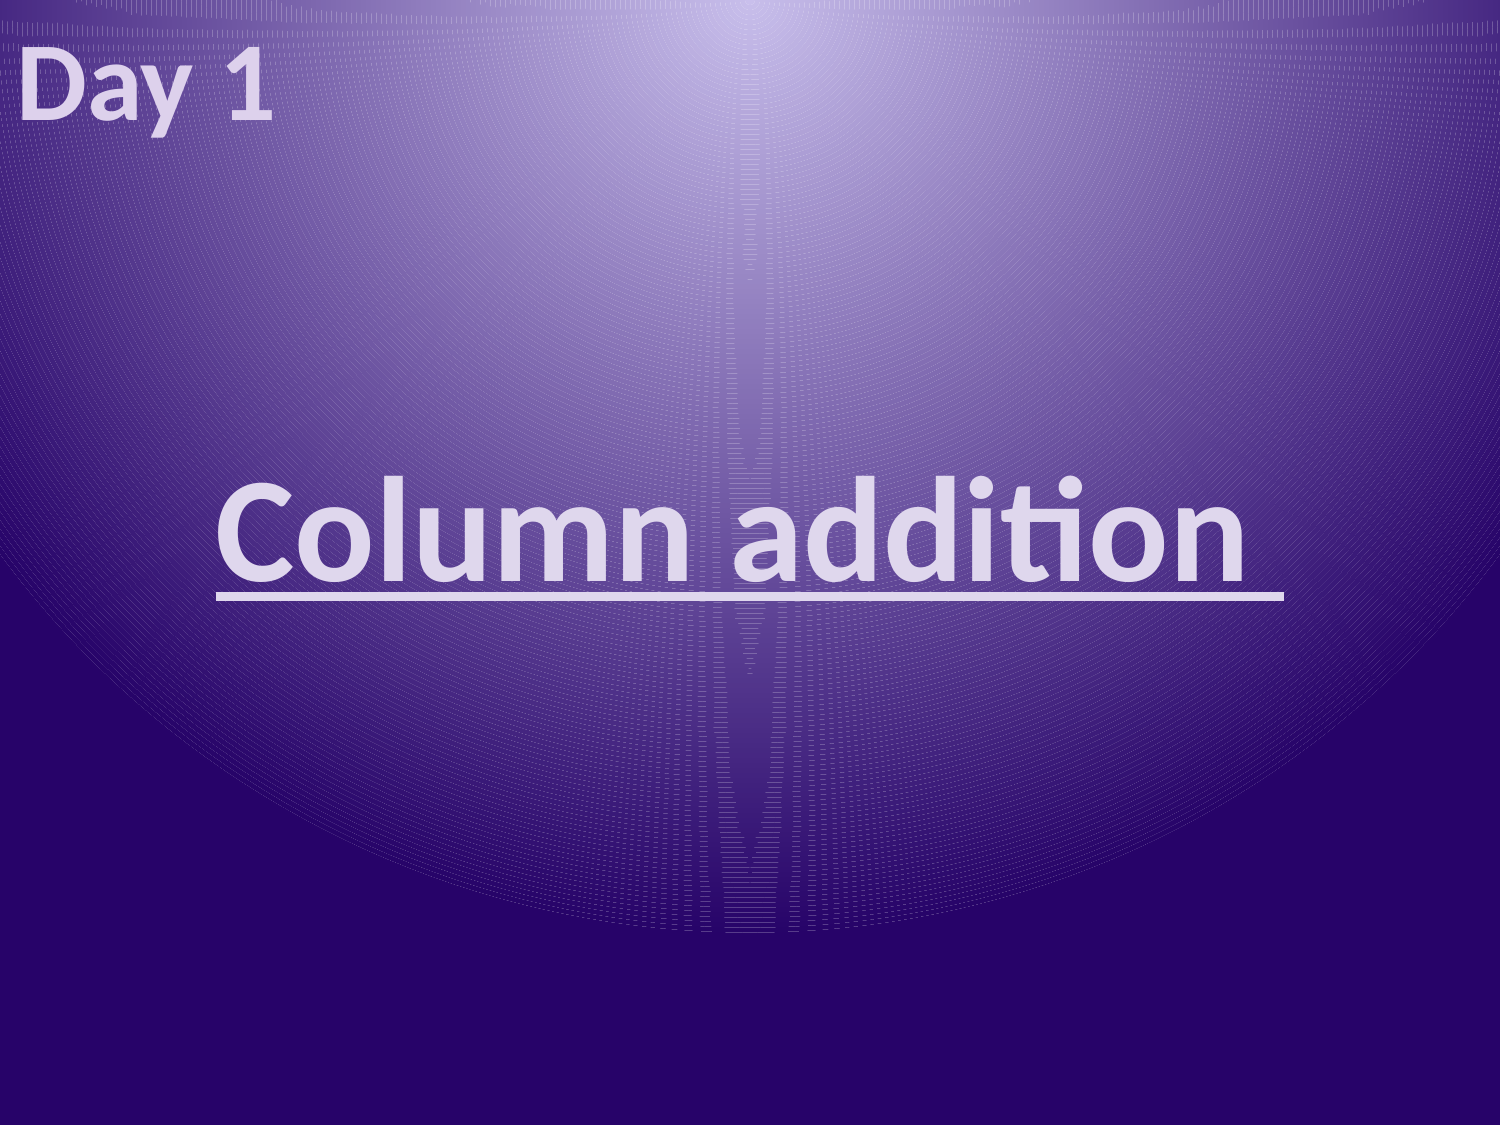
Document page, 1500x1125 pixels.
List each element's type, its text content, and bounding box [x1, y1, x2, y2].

title Column addition [112, 140, 1388, 903]
text_box Day 1 [1, 0, 292, 150]
